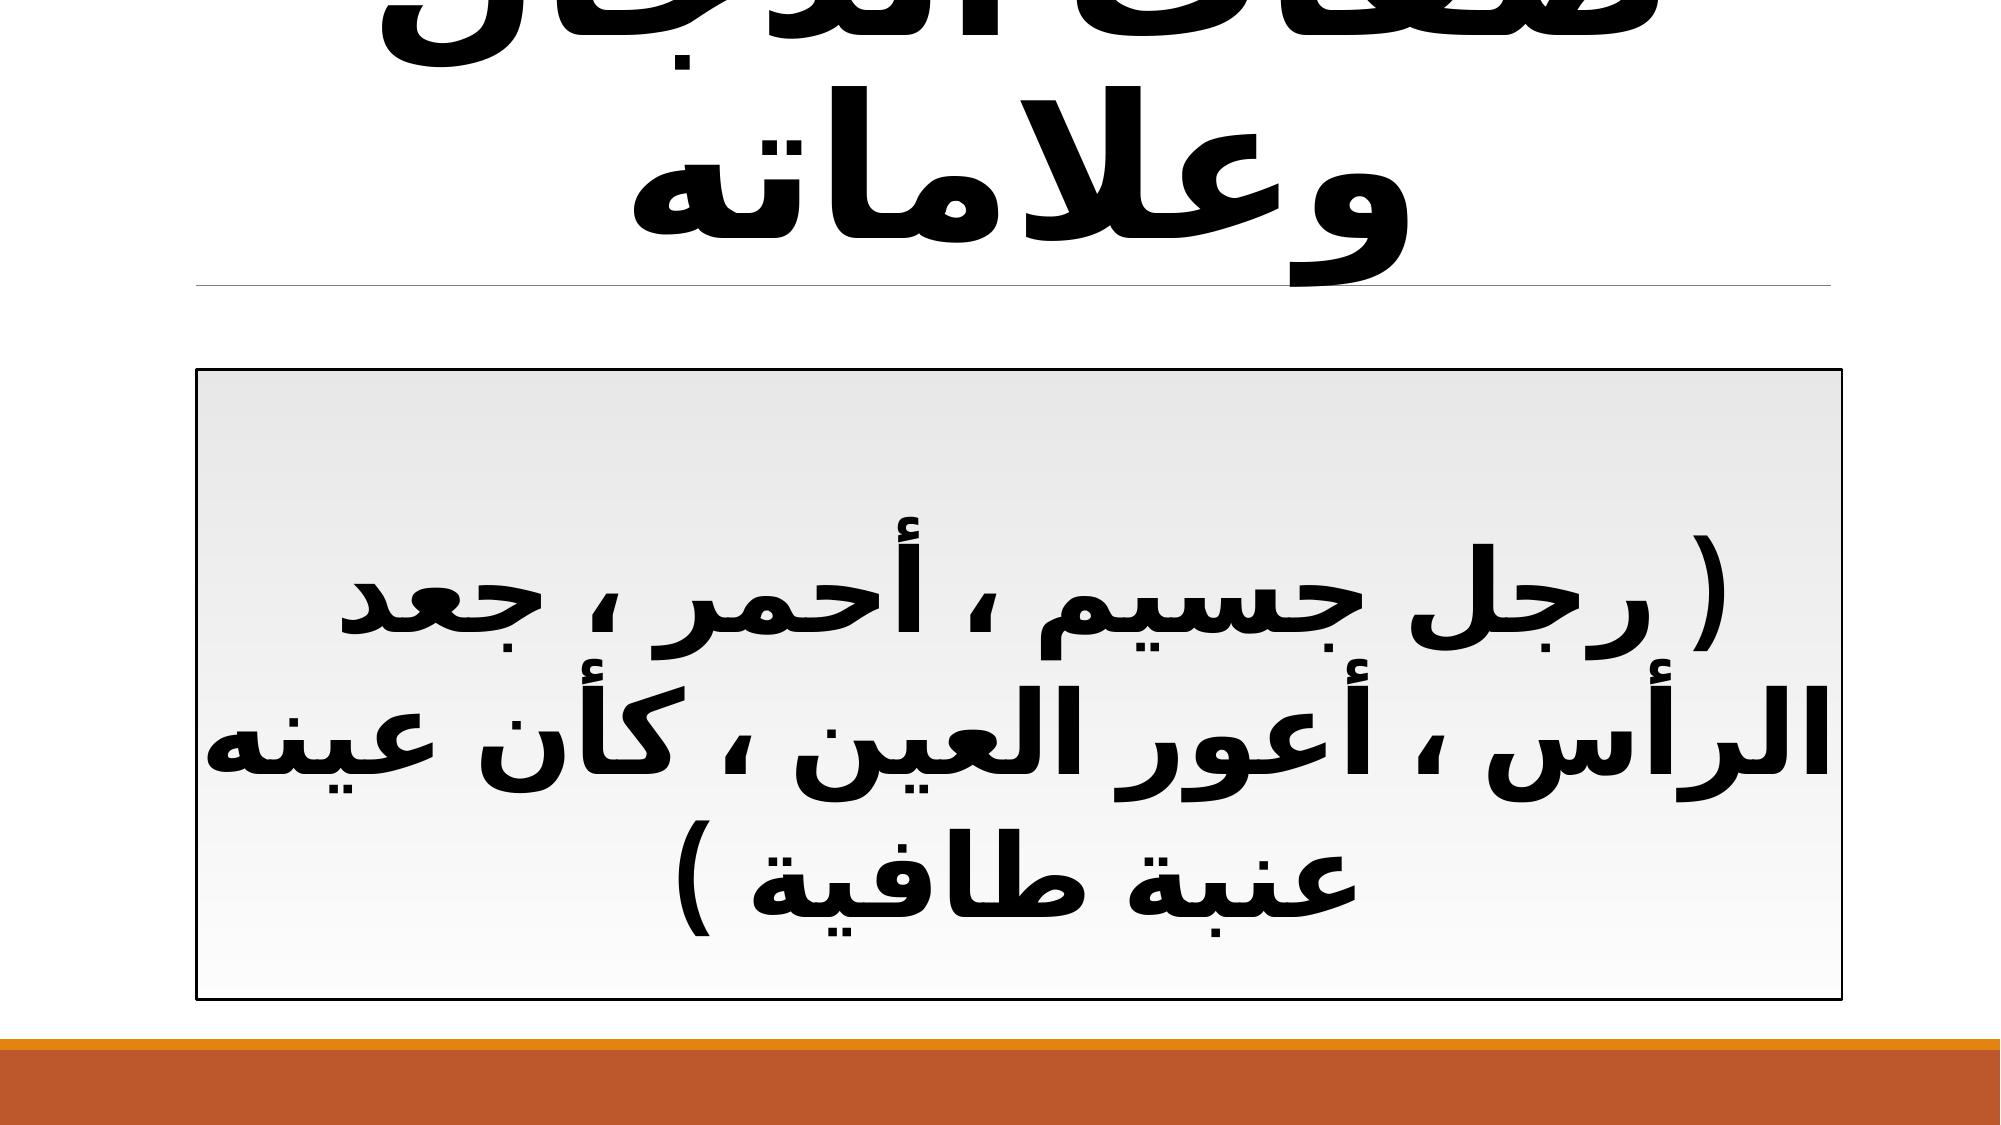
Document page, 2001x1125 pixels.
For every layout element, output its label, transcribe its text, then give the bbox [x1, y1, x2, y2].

title صفات الدجال وعلاماته [232, 44, 1813, 288]
list ( رجل جسيم ، أحمر ، جعد الرأس ، أعور العين ، كأن عينه عنبة طافية ) [195, 368, 1843, 1001]
